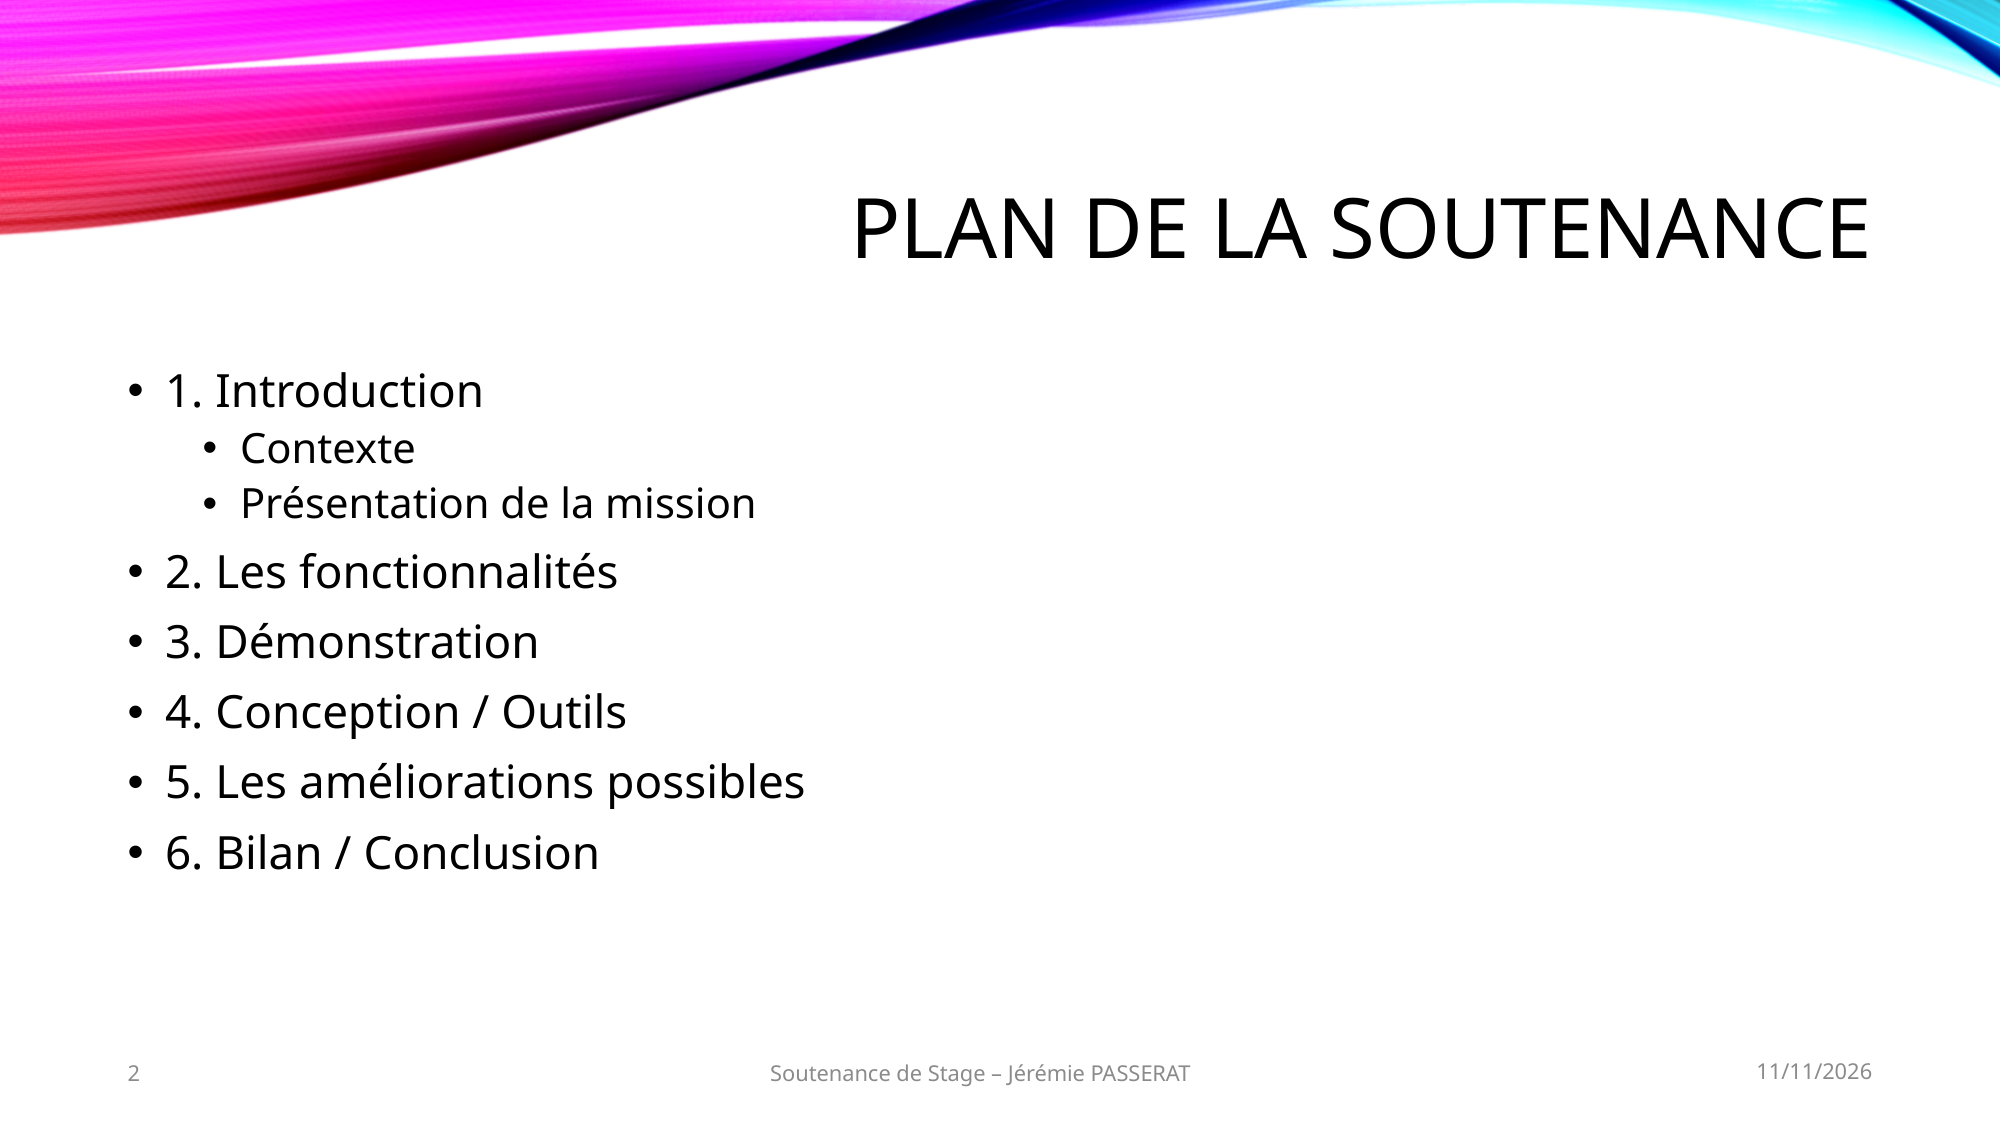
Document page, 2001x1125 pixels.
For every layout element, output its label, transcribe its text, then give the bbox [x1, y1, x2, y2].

footer 2 [112, 1042, 449, 1103]
title Plan de la soutenance [474, 125, 1888, 338]
picture [1910, 0, 2000, 45]
list 1. Introduction Contexte Présentation de la mission 2. Les fonctionnalités 3. Démonstration 4. Conception / Outils 5. Les améliorations possibles 6. Bilan / Conclusion [112, 360, 1888, 1021]
text_box Soutenance de Stage – Jérémie PASSERAT [755, 1042, 1245, 1103]
picture [0, 0, 2000, 237]
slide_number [1410, 1042, 1888, 1103]
picture [1890, 0, 2000, 75]
